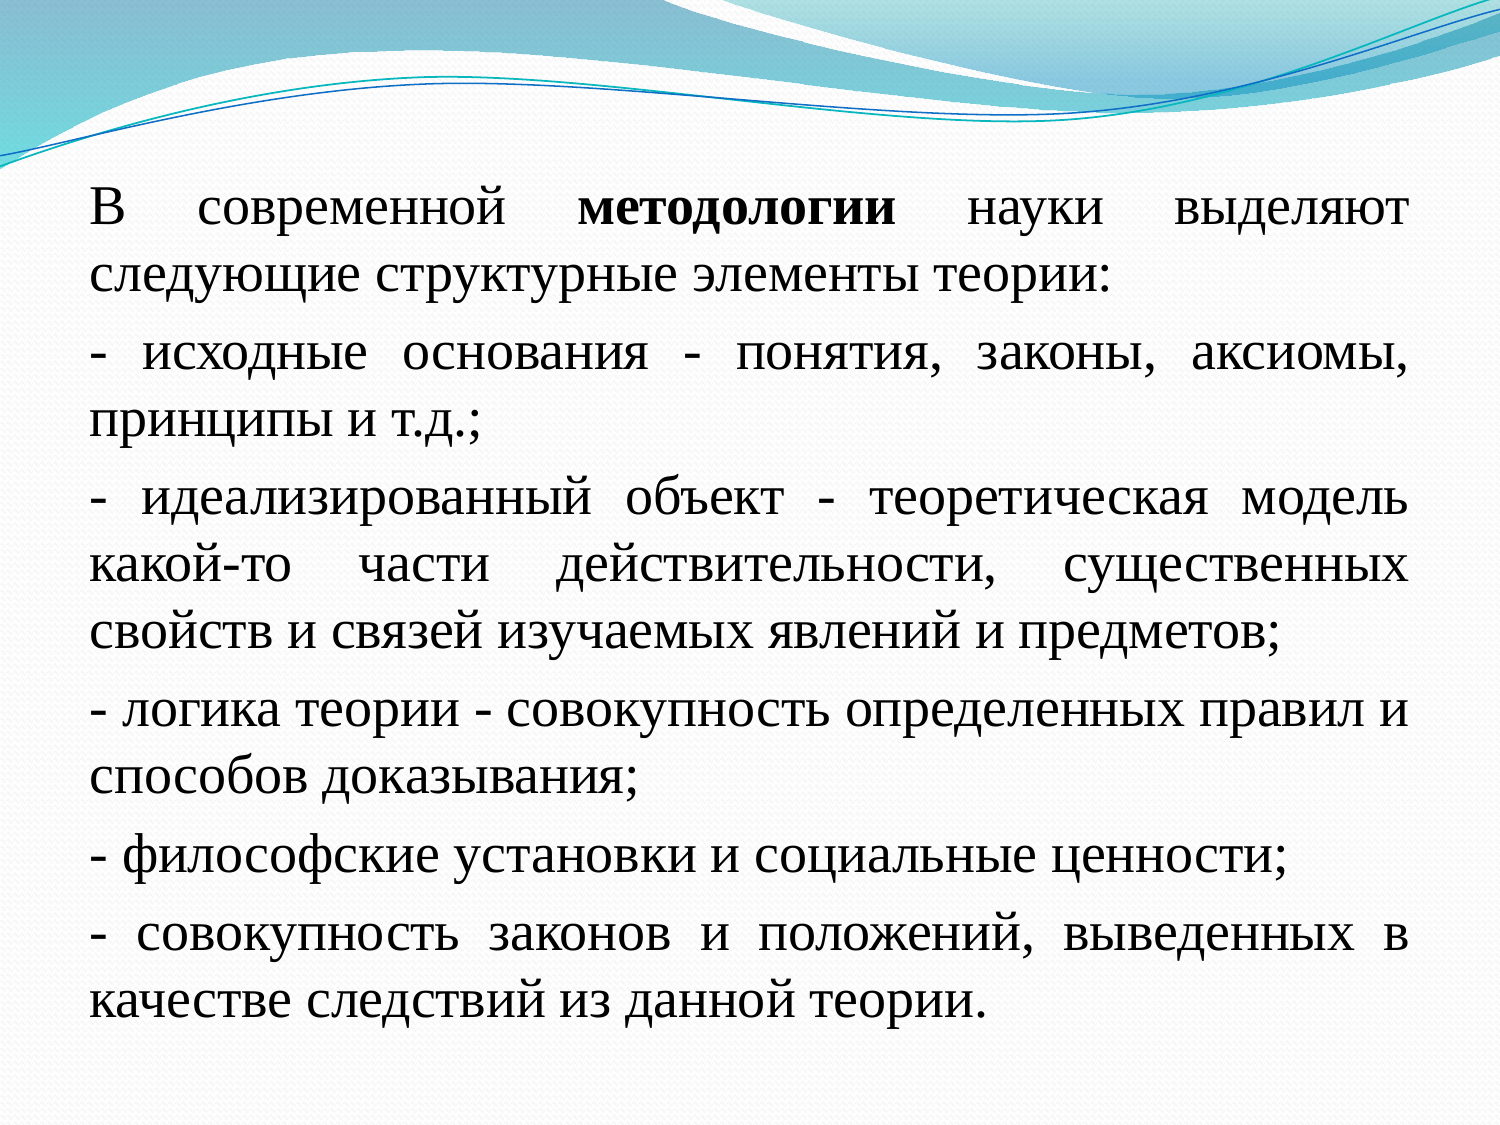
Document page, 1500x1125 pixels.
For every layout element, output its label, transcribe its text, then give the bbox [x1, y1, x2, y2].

list В современной методологии науки выделяют следующие структурные элементы теории: - исходные основания - понятия, законы, аксиомы, принципы и т.д.; - идеализированный объект - теоретическая модель какой-то части действительности, существенных свойств и связей изучаемых явлений и предметов; - логика теории - совокупность определенных правил и способов доказывания; - философские установки и социальные ценности; - совокупность законов и положений, выведенных в качестве следствий из данной теории. [75, 160, 1425, 1038]
